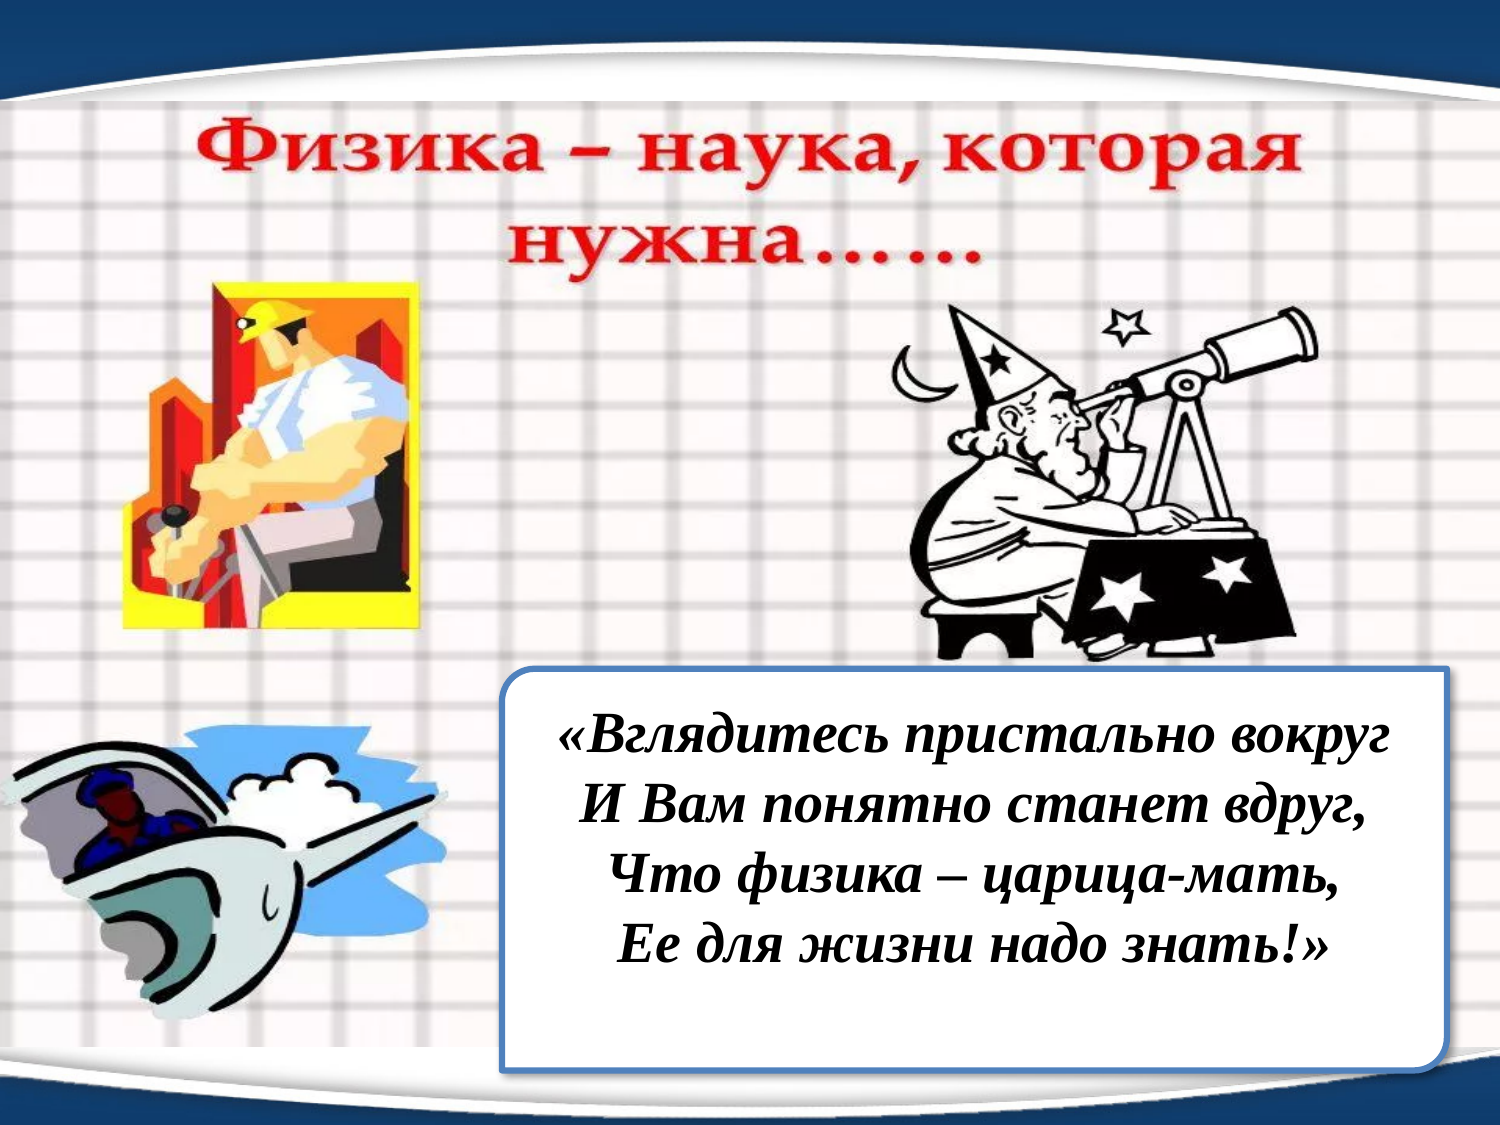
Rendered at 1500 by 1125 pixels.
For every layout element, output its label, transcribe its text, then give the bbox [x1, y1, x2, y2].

text_box «Вглядитесь пристально вокруг И Вам понятно станет вдруг, Что физика – царица-мать, Ее для жизни надо знать!» [499, 1054, 1445, 1073]
picture [0, 0, 1500, 1125]
